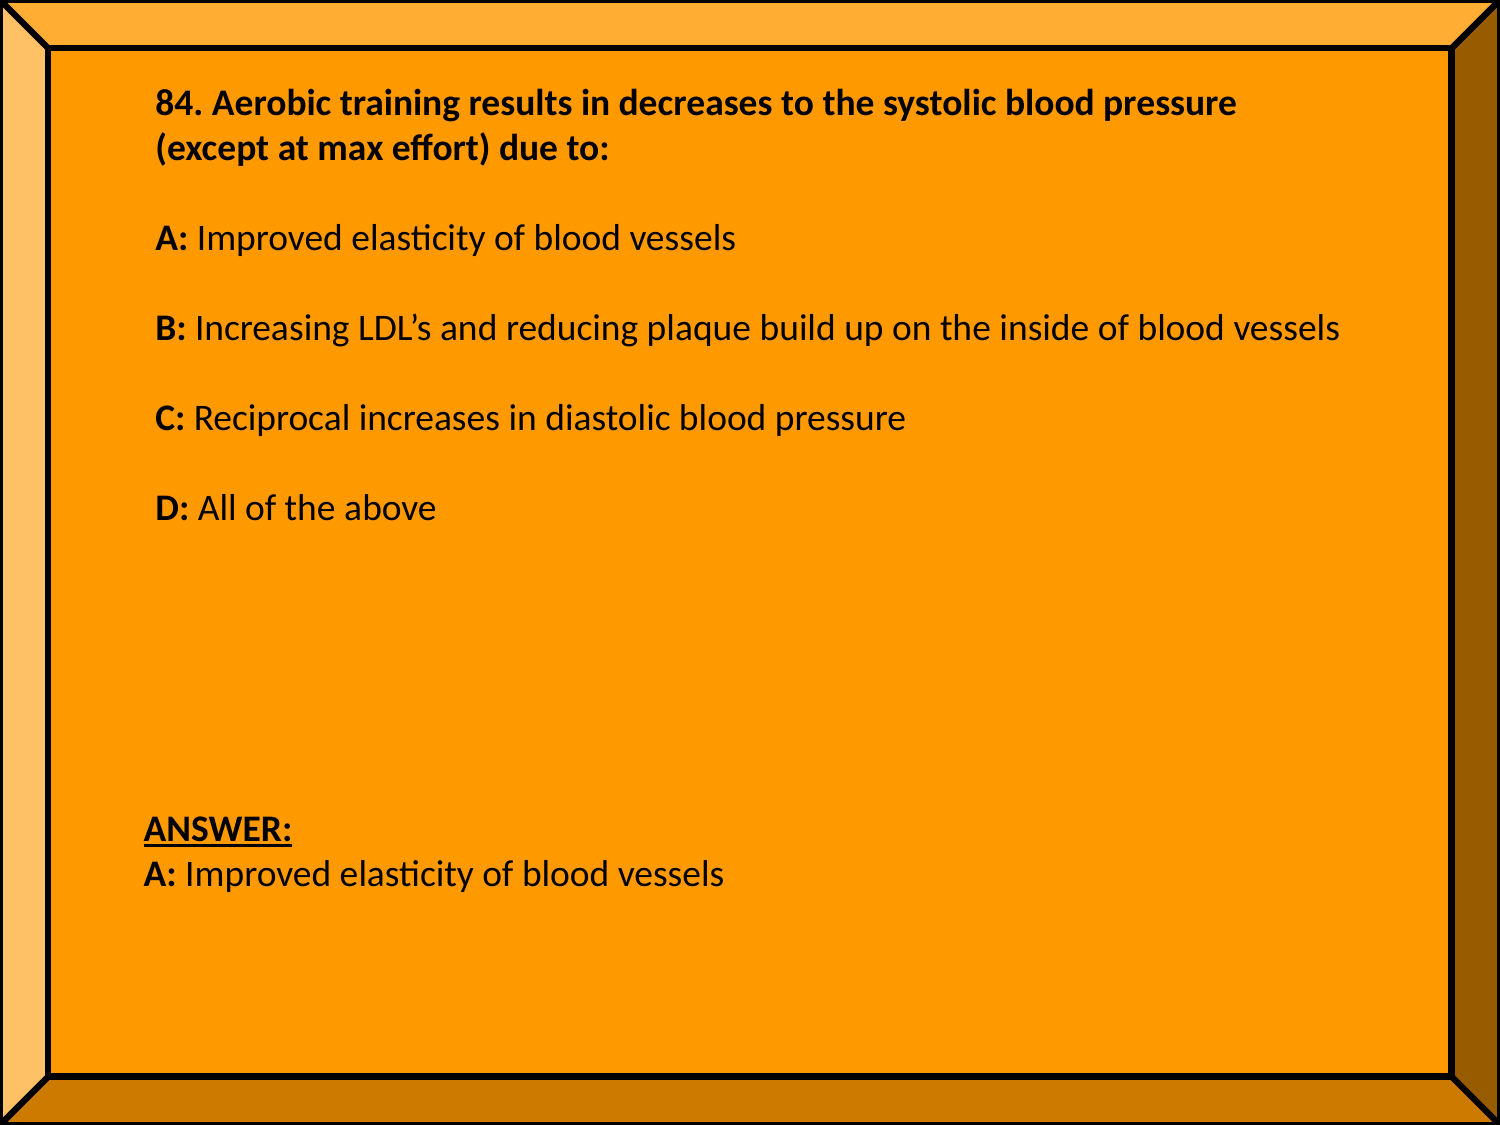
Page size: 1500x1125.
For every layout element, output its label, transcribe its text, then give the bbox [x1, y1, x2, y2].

text_box 84. Aerobic training results in decreases to the systolic blood pressure (except at max effort) due to: A: Improved elasticity of blood vessels B: Increasing LDL’s and reducing plaque build up on the inside of blood vessels C: Reciprocal increases in diastolic blood pressure D: All of the above [140, 70, 1371, 580]
text_box ANSWER: A: Improved elasticity of blood vessels [128, 796, 1383, 947]
